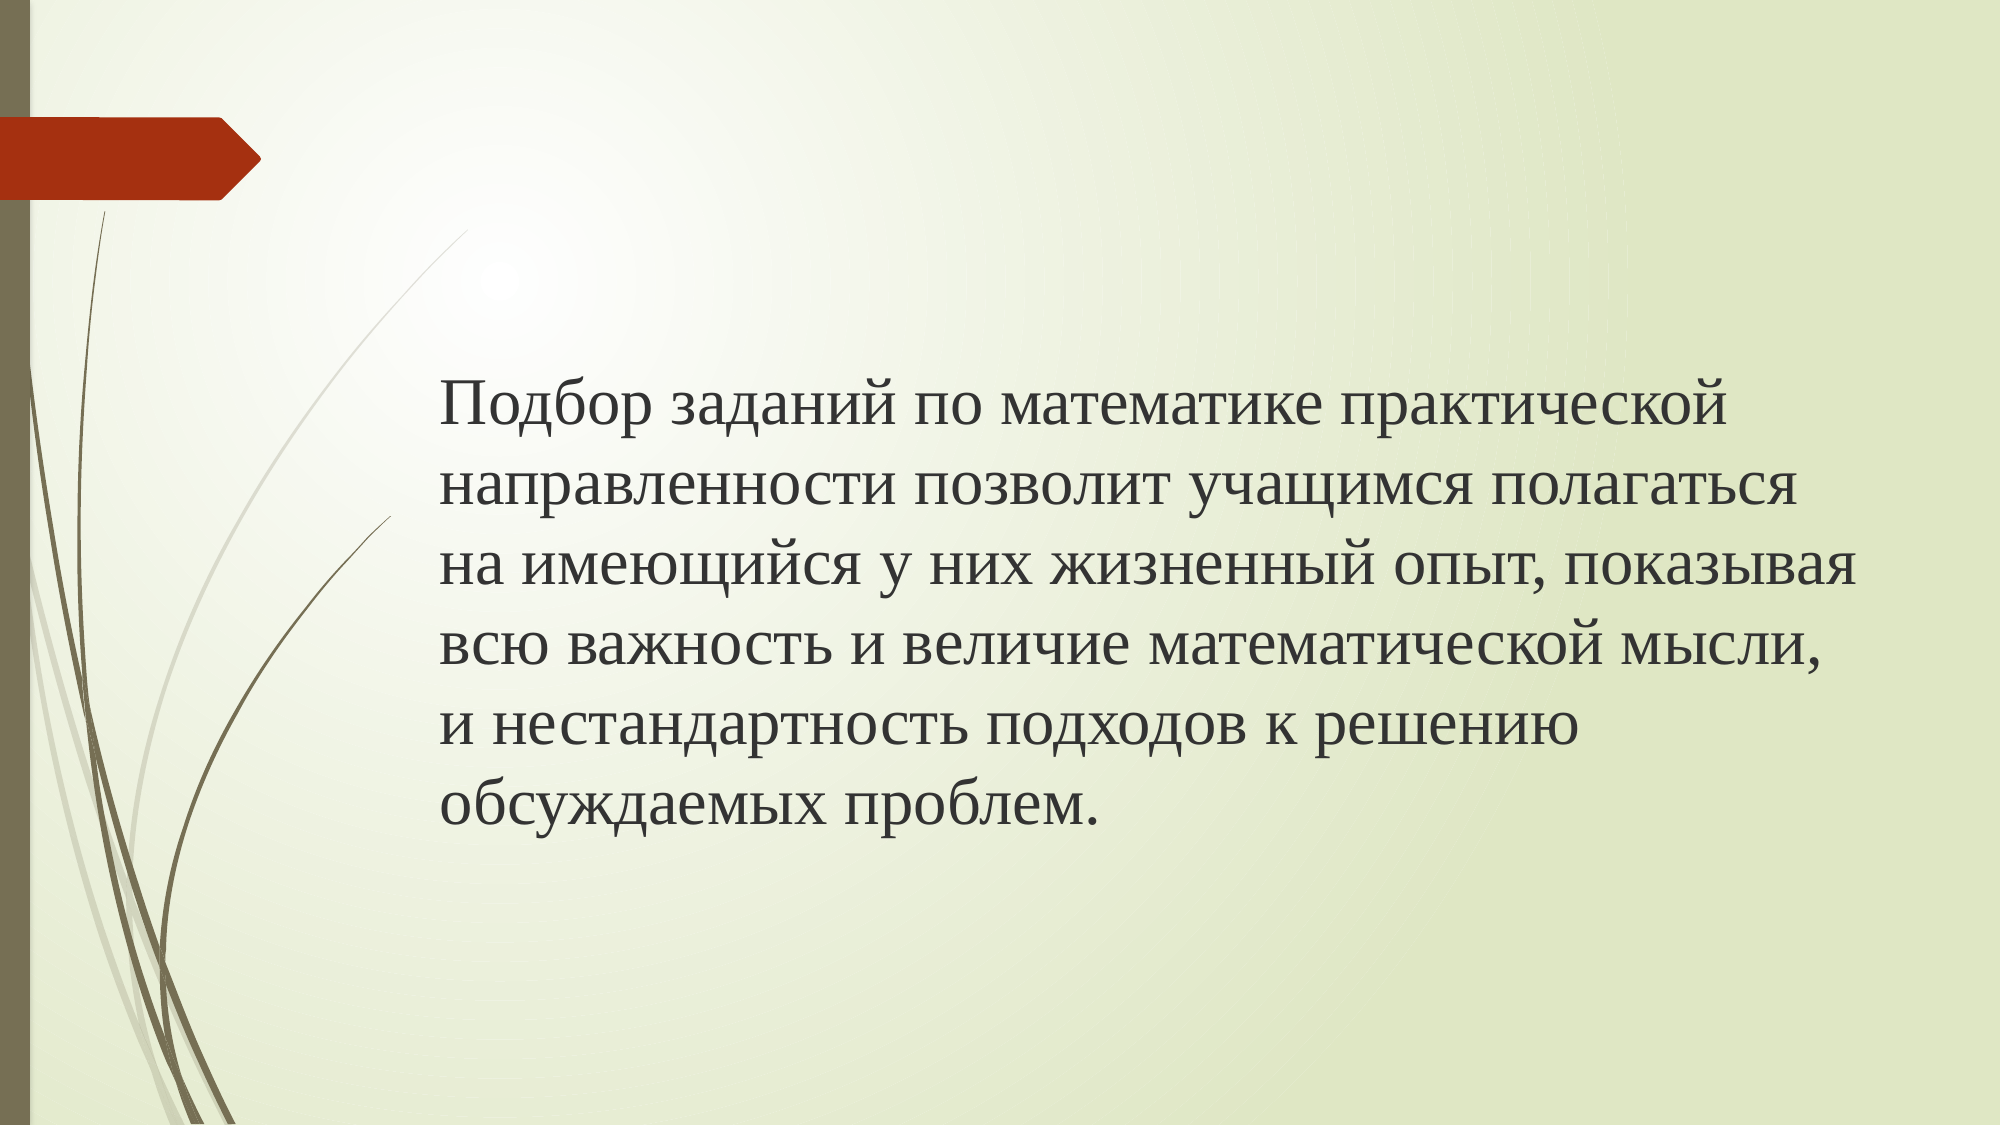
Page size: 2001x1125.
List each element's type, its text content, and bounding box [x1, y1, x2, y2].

list Подбор заданий по математике практической направленности позволит учащимся полагаться на имеющийся у них жизненный опыт, показывая всю важность и величие математической мысли, и нестандартность подходов к решению обсуждаемых проблем. [424, 350, 1888, 970]
